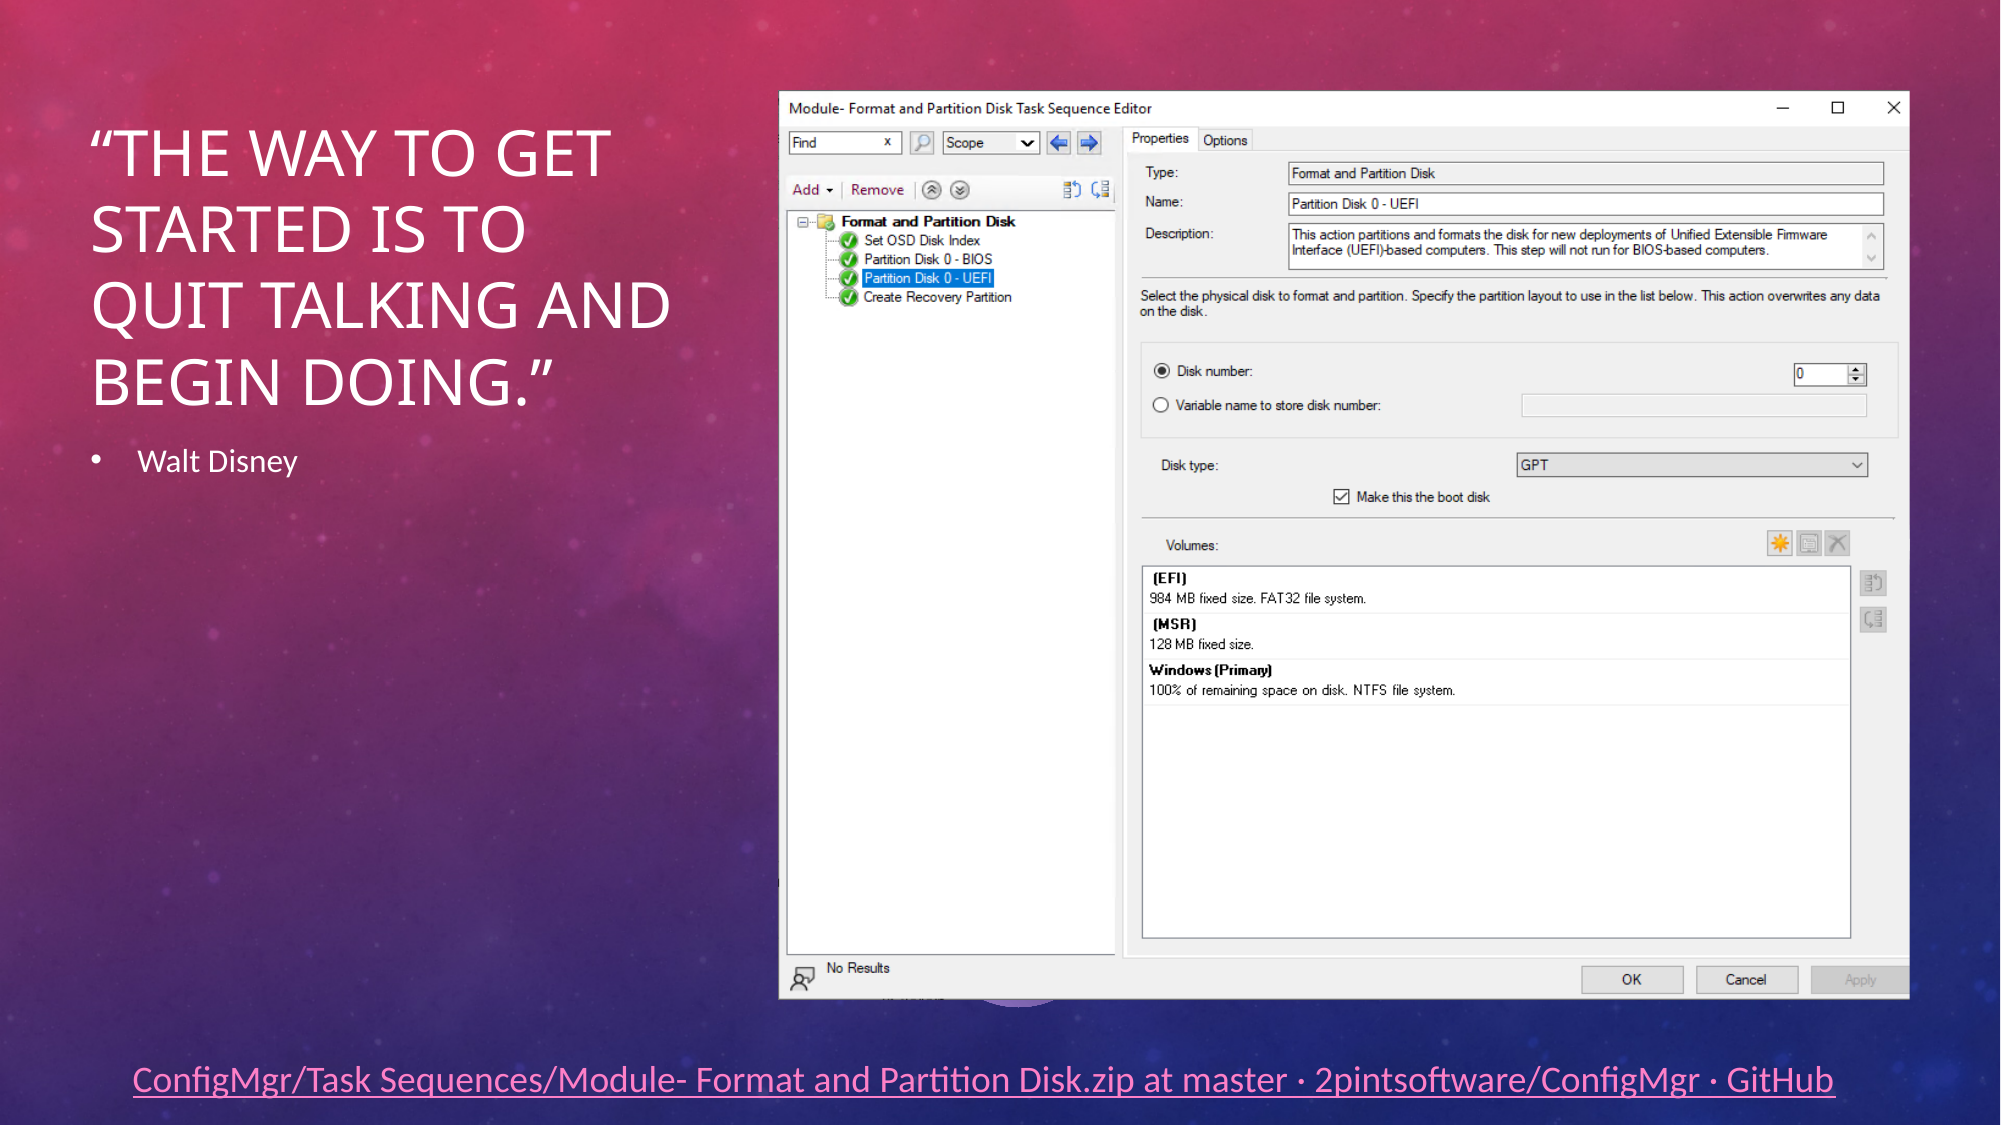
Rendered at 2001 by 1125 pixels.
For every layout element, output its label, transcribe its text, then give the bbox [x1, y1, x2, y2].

picture [0, 0, 2001, 1125]
title “The way to get started is to quit talking and begin doing.” [90, 90, 676, 418]
text_box ConfigMgr/Task Sequences/Module- Format and Partition Disk.zip at master · 2pintsoftware/ConfigMgr · GitHub [117, 1047, 1910, 1108]
list Walt Disney [90, 439, 676, 1000]
